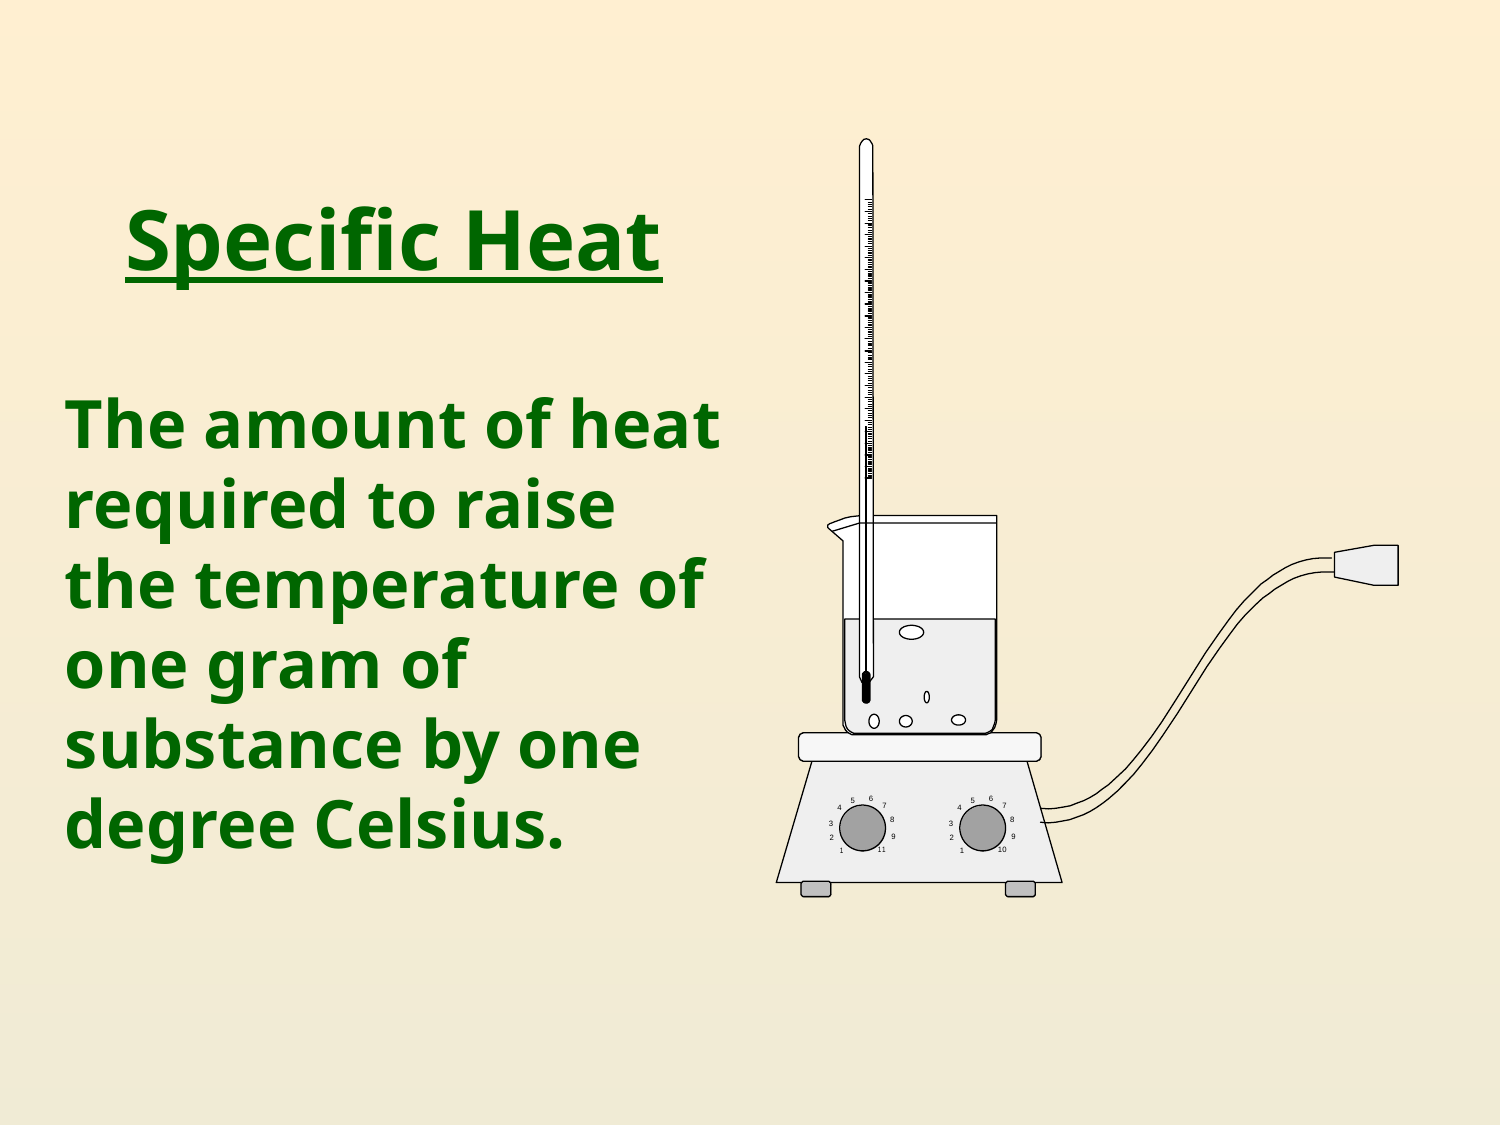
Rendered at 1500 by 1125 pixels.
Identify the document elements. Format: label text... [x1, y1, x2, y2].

title Specific Heat [87, 187, 701, 288]
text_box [774, 137, 1401, 899]
text_box The amount of heat required to raise the temperature of one gram of substance by one degree Celsius. [49, 374, 738, 870]
